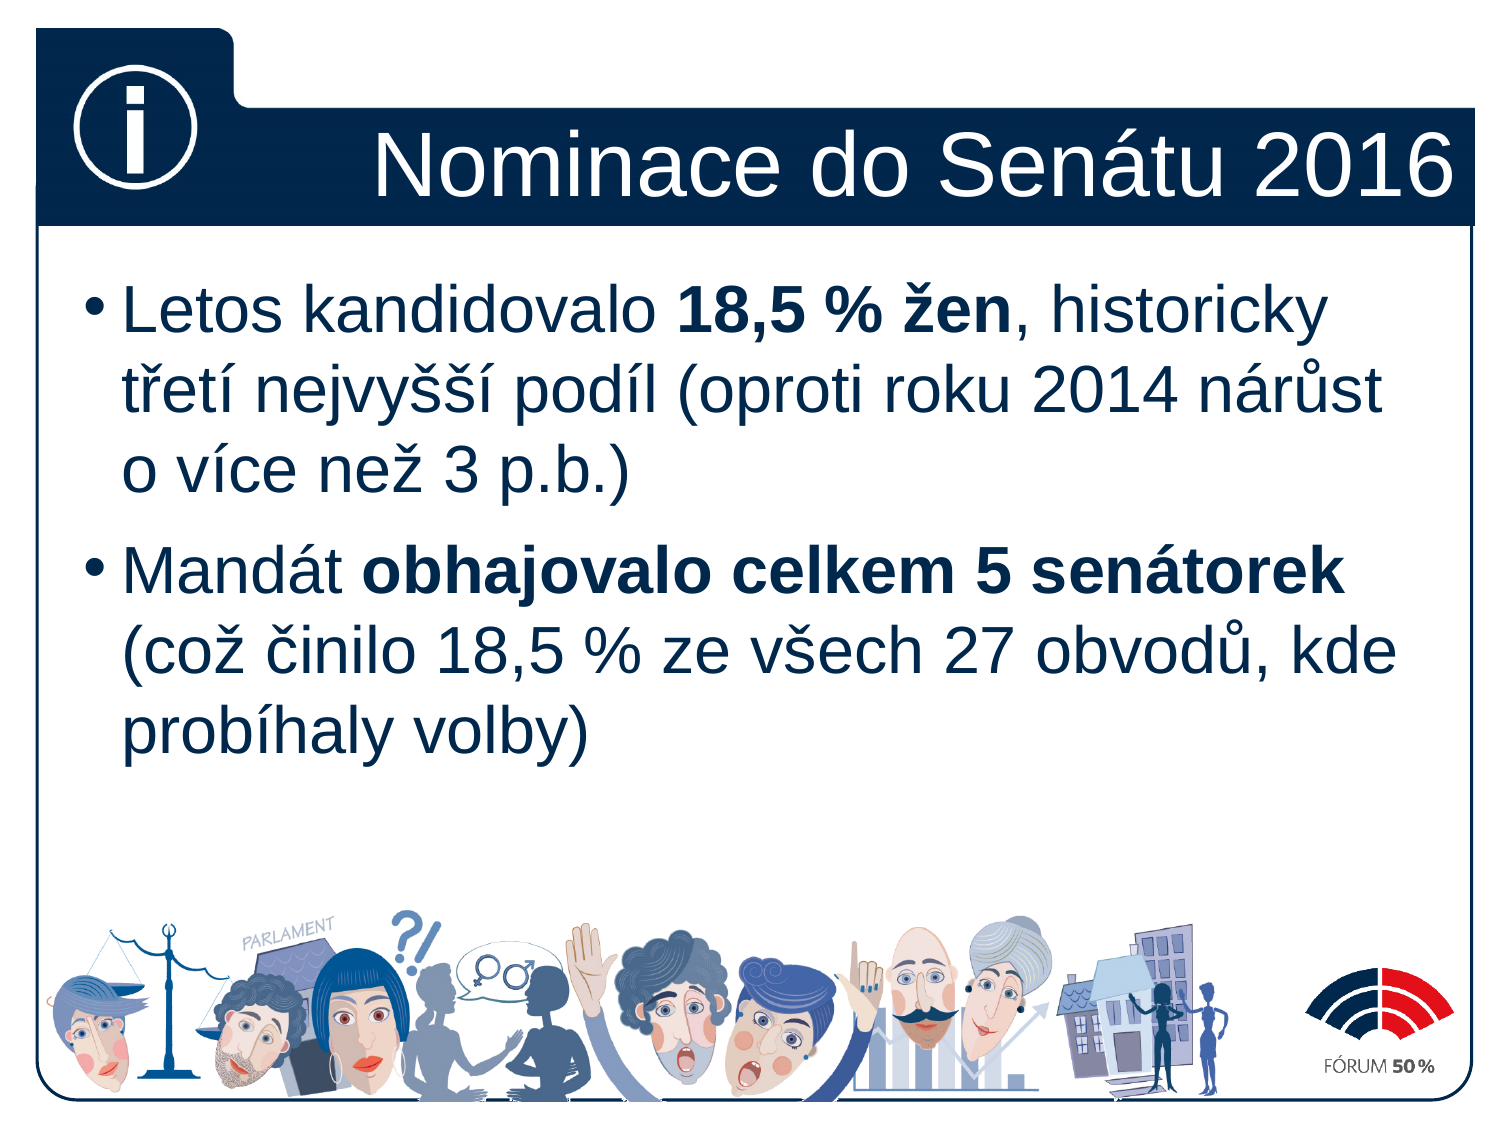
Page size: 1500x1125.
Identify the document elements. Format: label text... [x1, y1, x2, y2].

list Letos kandidovalo 18,5 % žen, historicky třetí nejvyšší podíl (oproti roku 2014 nárůst o více než 3 p.b.) Mandát obhajovalo celkem 5 senátorek (což činilo 18,5 % ze všech 27 obvodů, kde probíhaly volby) [68, 257, 1436, 901]
picture [36, 28, 1475, 226]
title Nominace do Senátu 2016 [229, 107, 1473, 226]
picture [44, 900, 1240, 1102]
picture [1305, 968, 1454, 1073]
